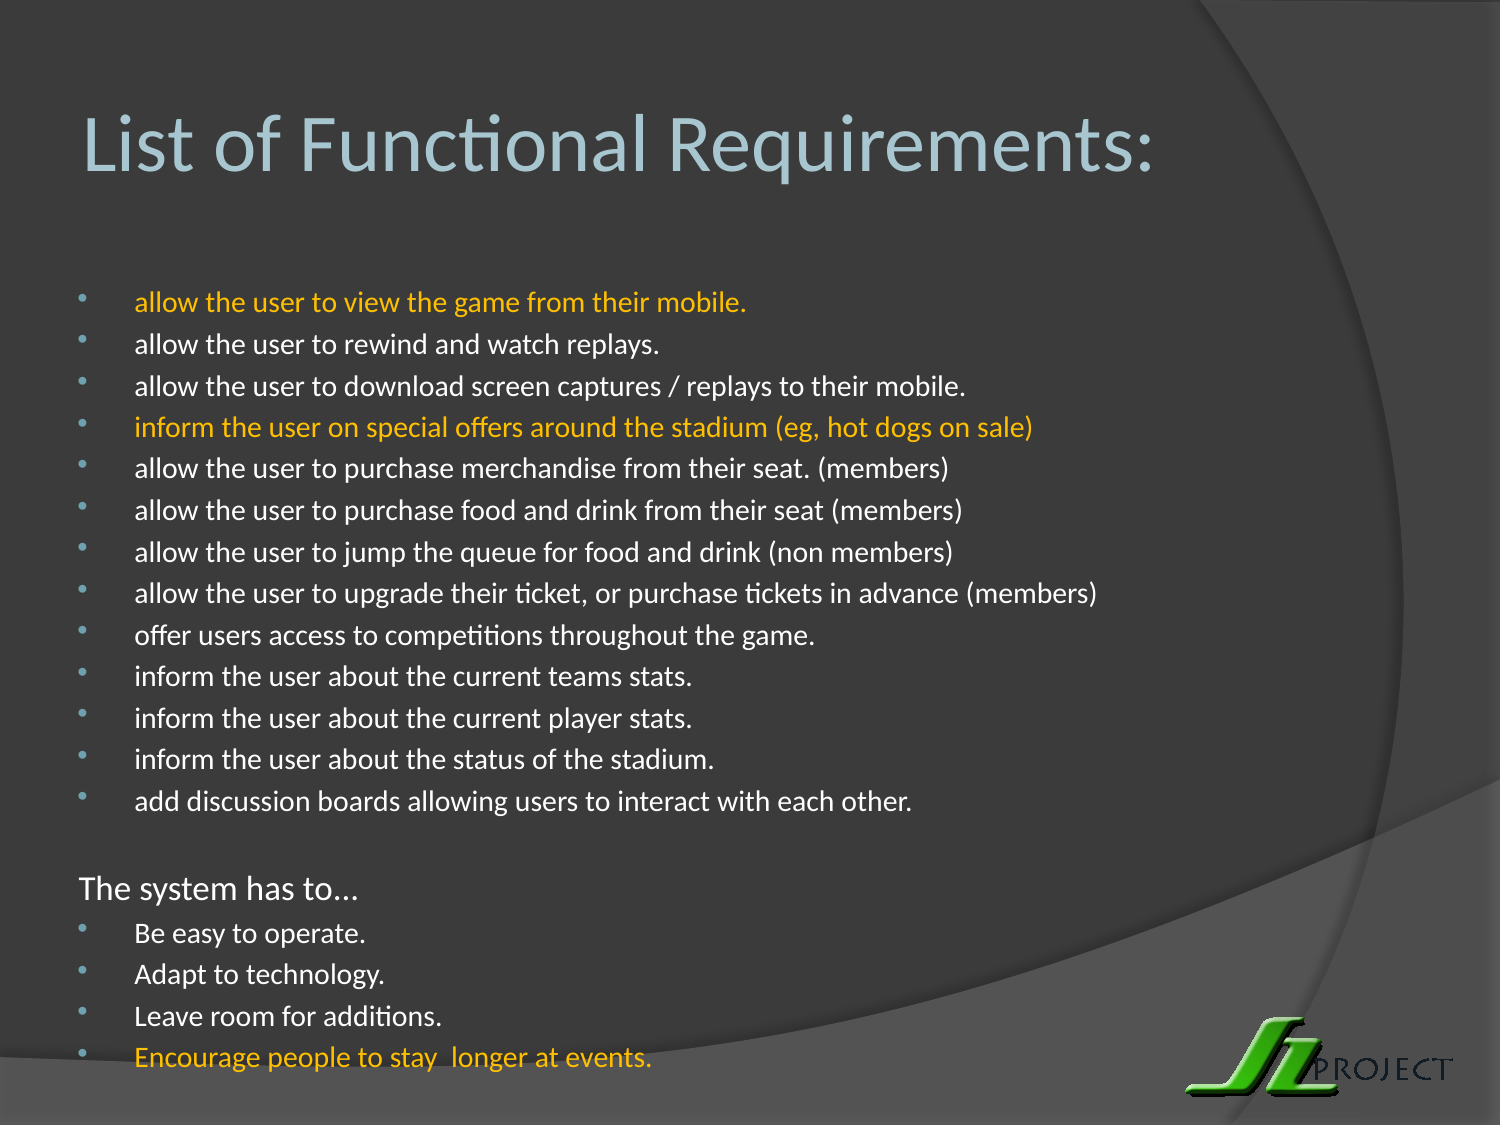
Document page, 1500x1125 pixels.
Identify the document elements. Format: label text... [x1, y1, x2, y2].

list allow the user to view the game from their mobile. allow the user to rewind and watch replays. allow the user to download screen captures / replays to their mobile. inform the user on special offers around the stadium (eg, hot dogs on sale) allow the user to purchase merchandise from their seat. (members) allow the user to purchase food and drink from their seat (members) allow the user to jump the queue for food and drink (non members) allow the user to upgrade their ticket, or purchase tickets in advance (members) offer users access to competitions throughout the game. inform the user about the current teams stats. inform the user about the current player stats. inform the user about the status of the stadium. add discussion boards allowing users to interact with each other. The system has to... Be easy to operate. Adapt to technology. Leave room for additions. Encourage people to stay longer at events. [58, 234, 1407, 1090]
picture [1159, 1000, 1471, 1125]
title List of Functional Requirements: [75, 45, 1300, 233]
